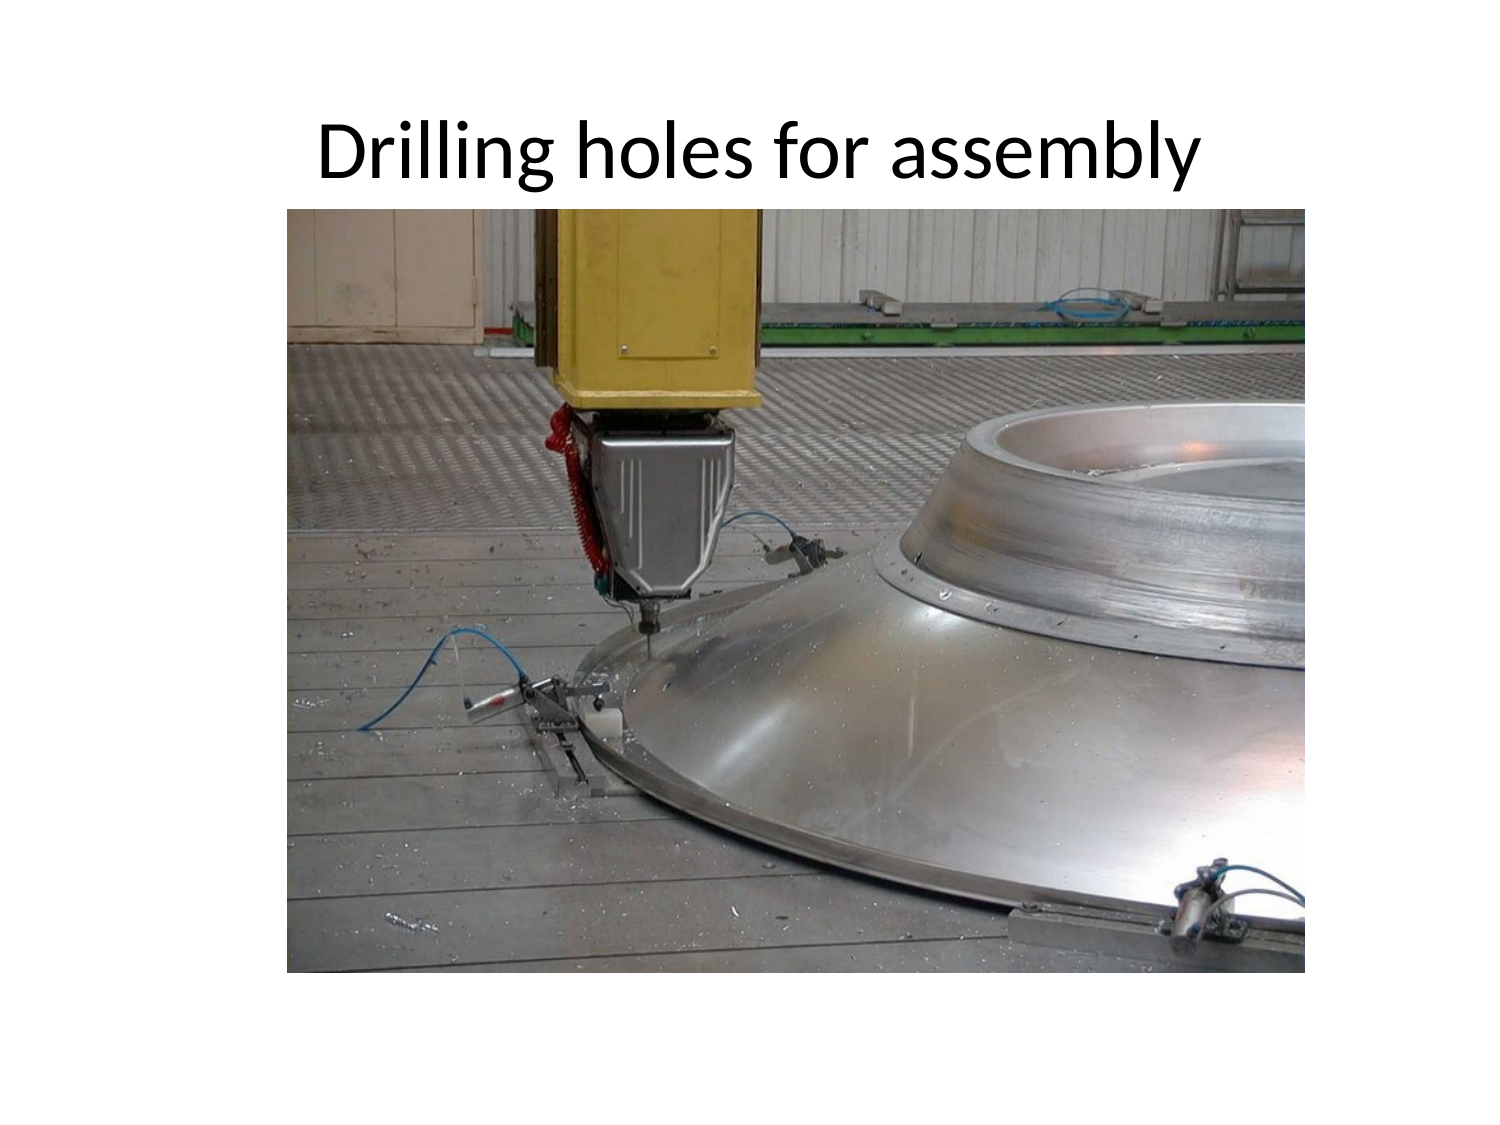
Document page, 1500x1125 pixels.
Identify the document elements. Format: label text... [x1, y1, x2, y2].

picture [287, 209, 1305, 973]
text_box Drilling holes for assembly [216, 87, 1304, 203]
